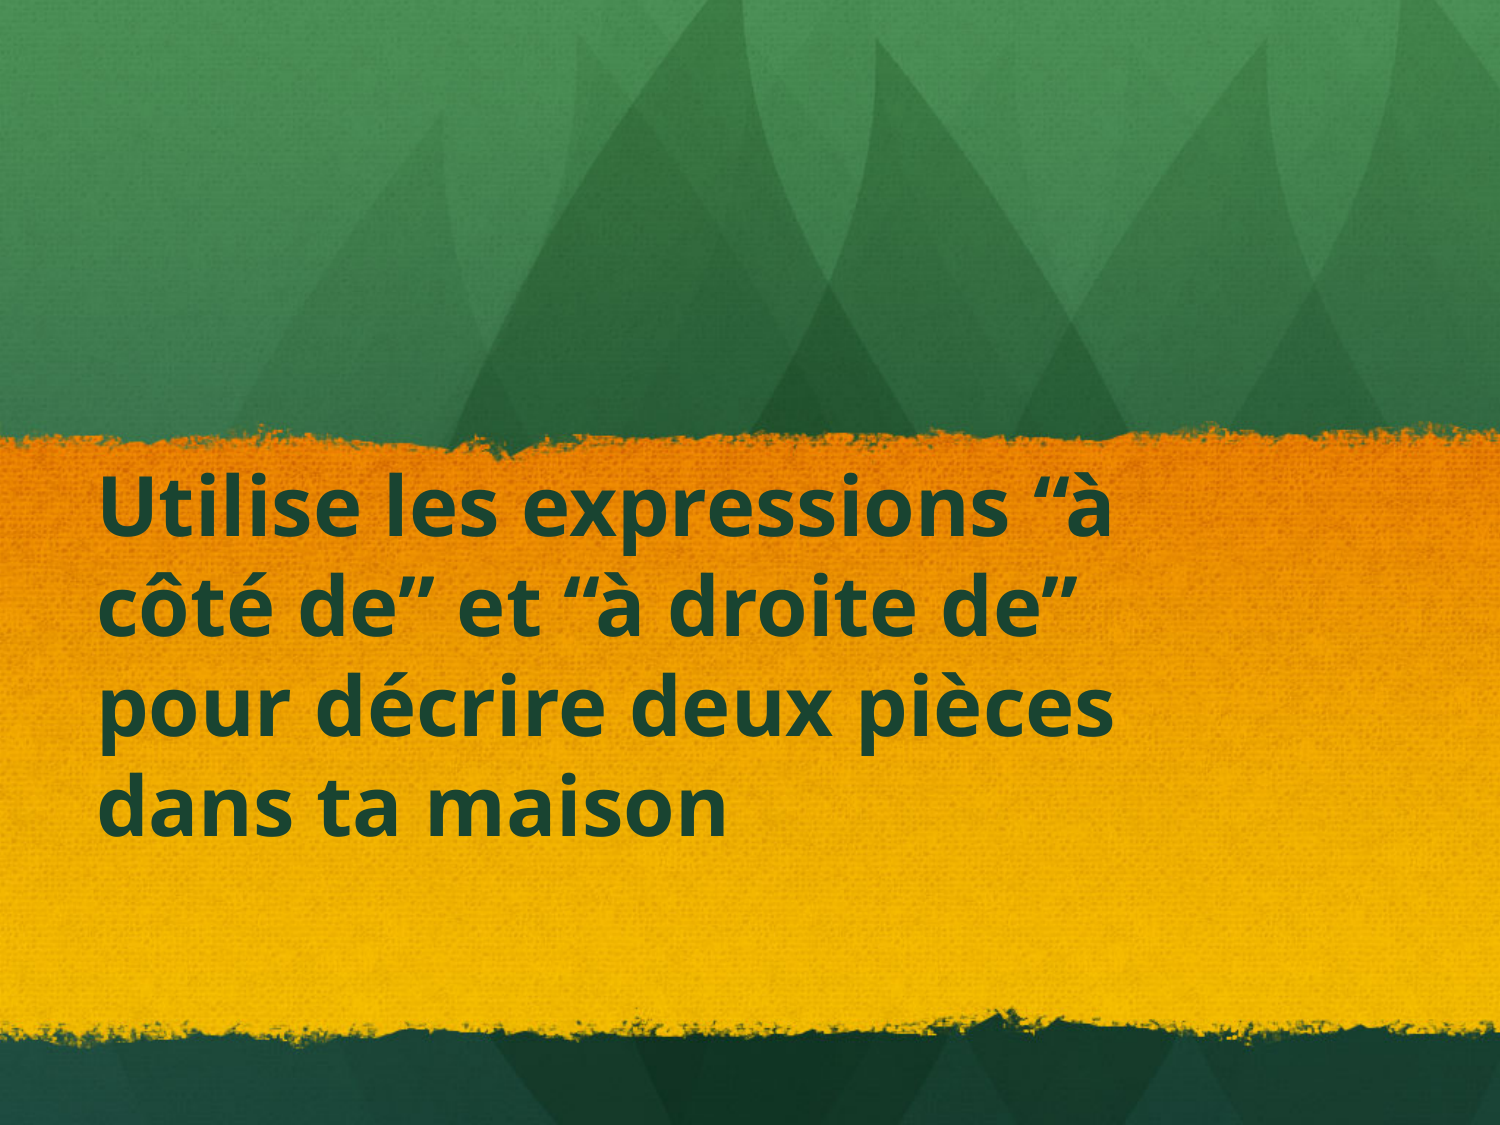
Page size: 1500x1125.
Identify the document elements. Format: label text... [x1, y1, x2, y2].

title Utilise les expressions “à côté de” et “à droite de” pour décrire deux pièces dans ta maison [81, 619, 1262, 861]
picture [0, 0, 1500, 1125]
